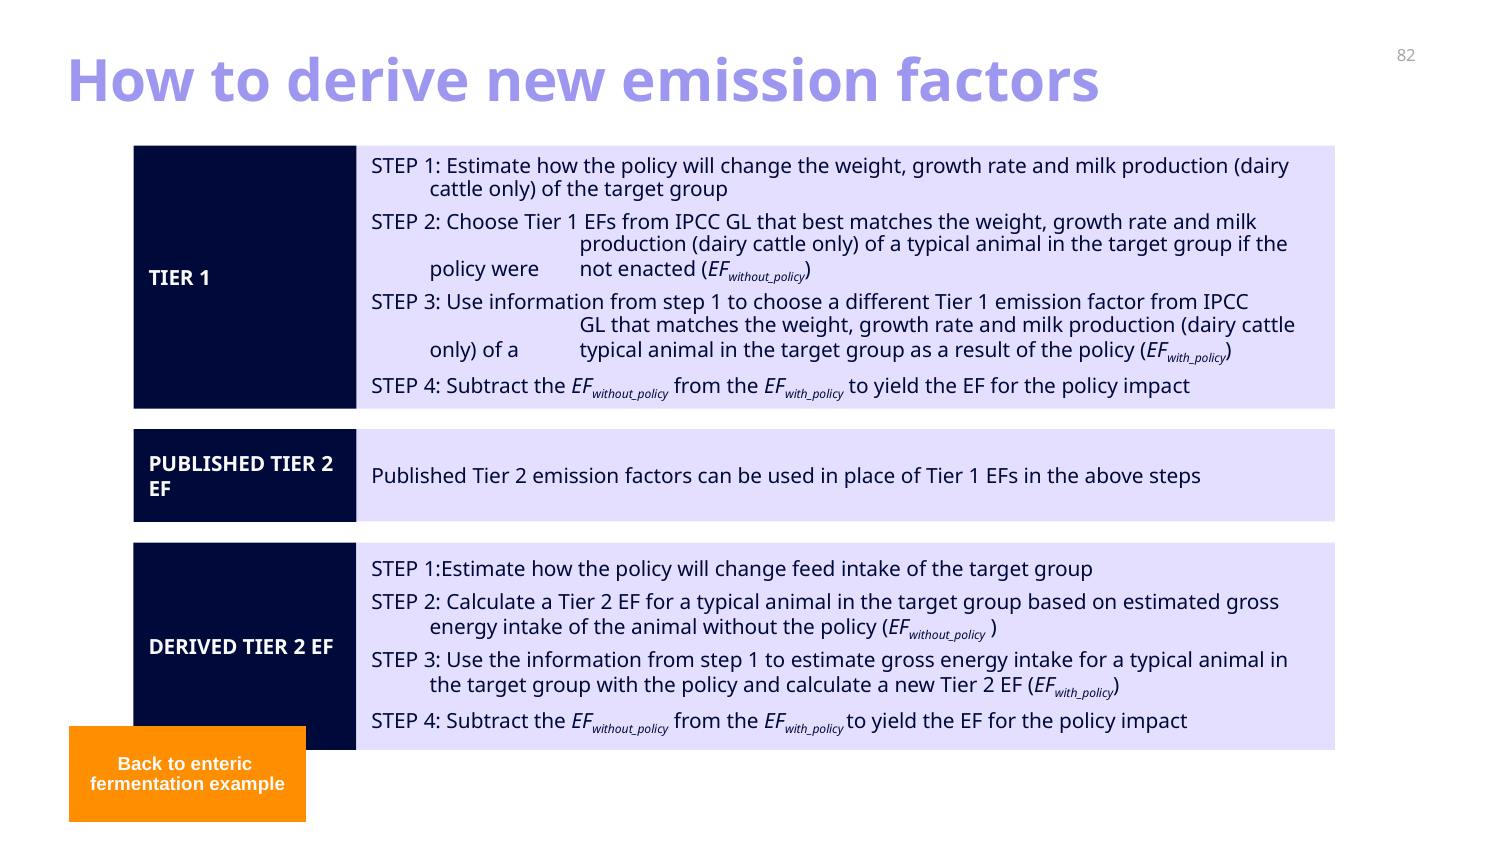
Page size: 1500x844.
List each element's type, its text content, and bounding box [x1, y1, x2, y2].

text_box Derived Tier 2 EF [133, 542, 357, 750]
text_box Tier 1 [133, 145, 357, 409]
text_box STEP 1:Estimate how the policy will change feed intake of the target group STEP 2: Calculate a Tier 2 EF for a typical animal in the target group based on estimated gross energy intake of the animal without the policy (EFwithout_policy ) STEP 3: Use the information from step 1 to estimate gross energy intake for a typical animal in the target group with the policy and calculate a new Tier 2 EF (EFwith_policy) STEP 4: Subtract the EFwithout_policy from the EFwith_policy to yield the EF for the policy impact [357, 542, 1335, 750]
text_box Back to enteric fermentation example [70, 727, 305, 822]
text_box STEP 1: Estimate how the policy will change the weight, growth rate and milk production (dairy cattle only) of the target group STEP 2: Choose Tier 1 EFs from IPCC GL that best matches the weight, growth rate and milk production (dairy cattle only) of a typical animal in the target group if the policy were not enacted (EFwithout_policy) STEP 3: Use information from step 1 to choose a different Tier 1 emission factor from IPCC GL that matches the weight, growth rate and milk production (dairy cattle only) of a typical animal in the target group as a result of the policy (EFwith_policy) STEP 4: Subtract the EFwithout_policy from the EFwith_policy to yield the EF for the policy impact [357, 145, 1335, 409]
text_box Published Tier 2 emission factors can be used in place of Tier 1 EFs in the above steps [357, 429, 1335, 522]
text_box Published Tier 2 EF [133, 429, 357, 522]
title How to derive new emission factors [51, 35, 1449, 130]
